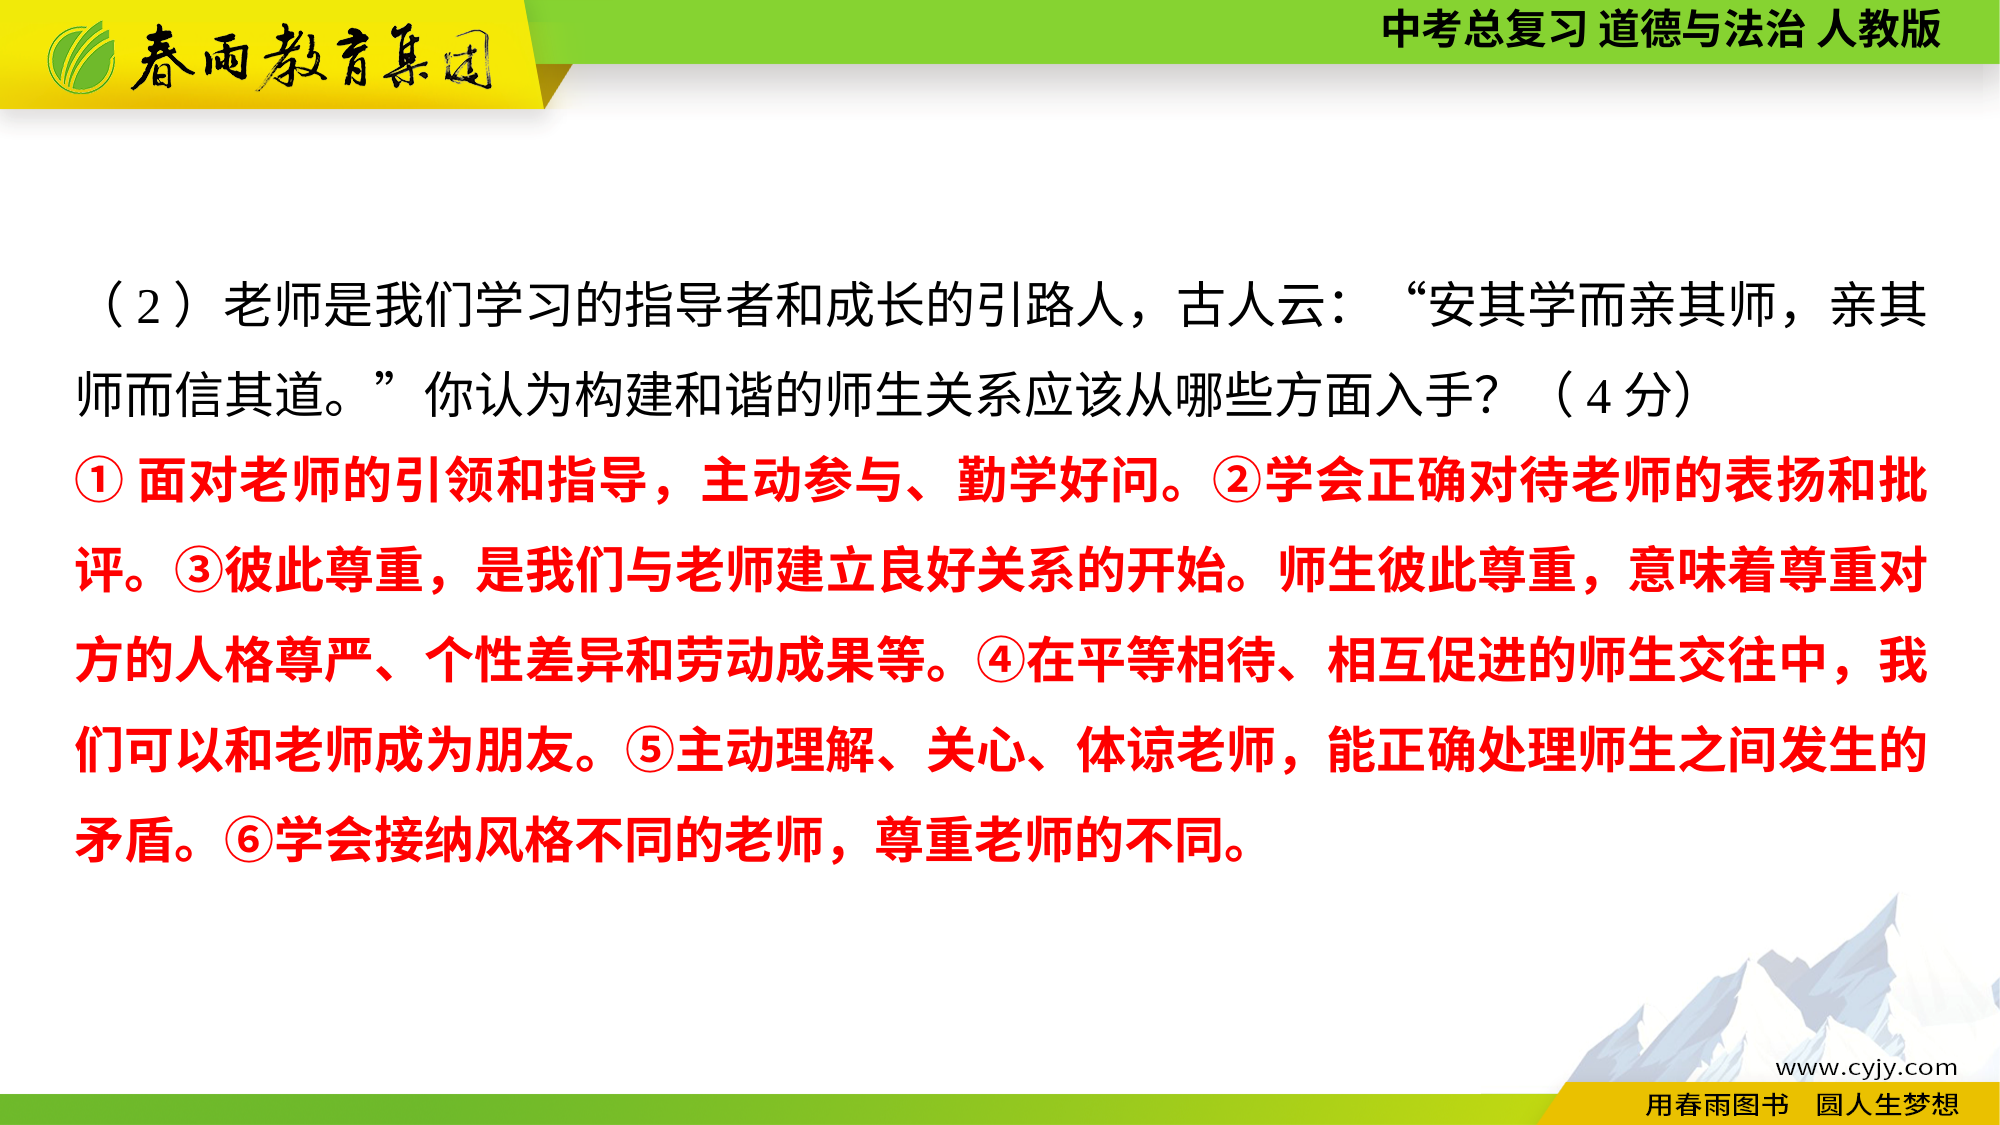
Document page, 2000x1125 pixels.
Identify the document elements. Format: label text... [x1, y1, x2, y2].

picture [0, 0, 2000, 1125]
text_box ①面对老师的引领和指导，主动参与、勤学好问。②学会正确对待老师的表扬和批评。③彼此尊重，是我们与老师建立良好关系的开始。师生彼此尊重，意味着尊重对方的人格尊严、个性差异和劳动成果等。④在平等相待、相互促进的师生交往中，我们可以和老师成为朋友。⑤主动理解、关心、体谅老师，能正确处理师生之间发生的矛盾。⑥学会接纳风格不同的老师，尊重老师的不同。 [59, 411, 1944, 877]
list （2）老师是我们学习的指导者和成长的引路人，古人云：“安其学而亲其师，亲其师而信其道。”你认为构建和谐的师生关系应该从哪些方面入手？（4分） [59, 236, 1944, 411]
